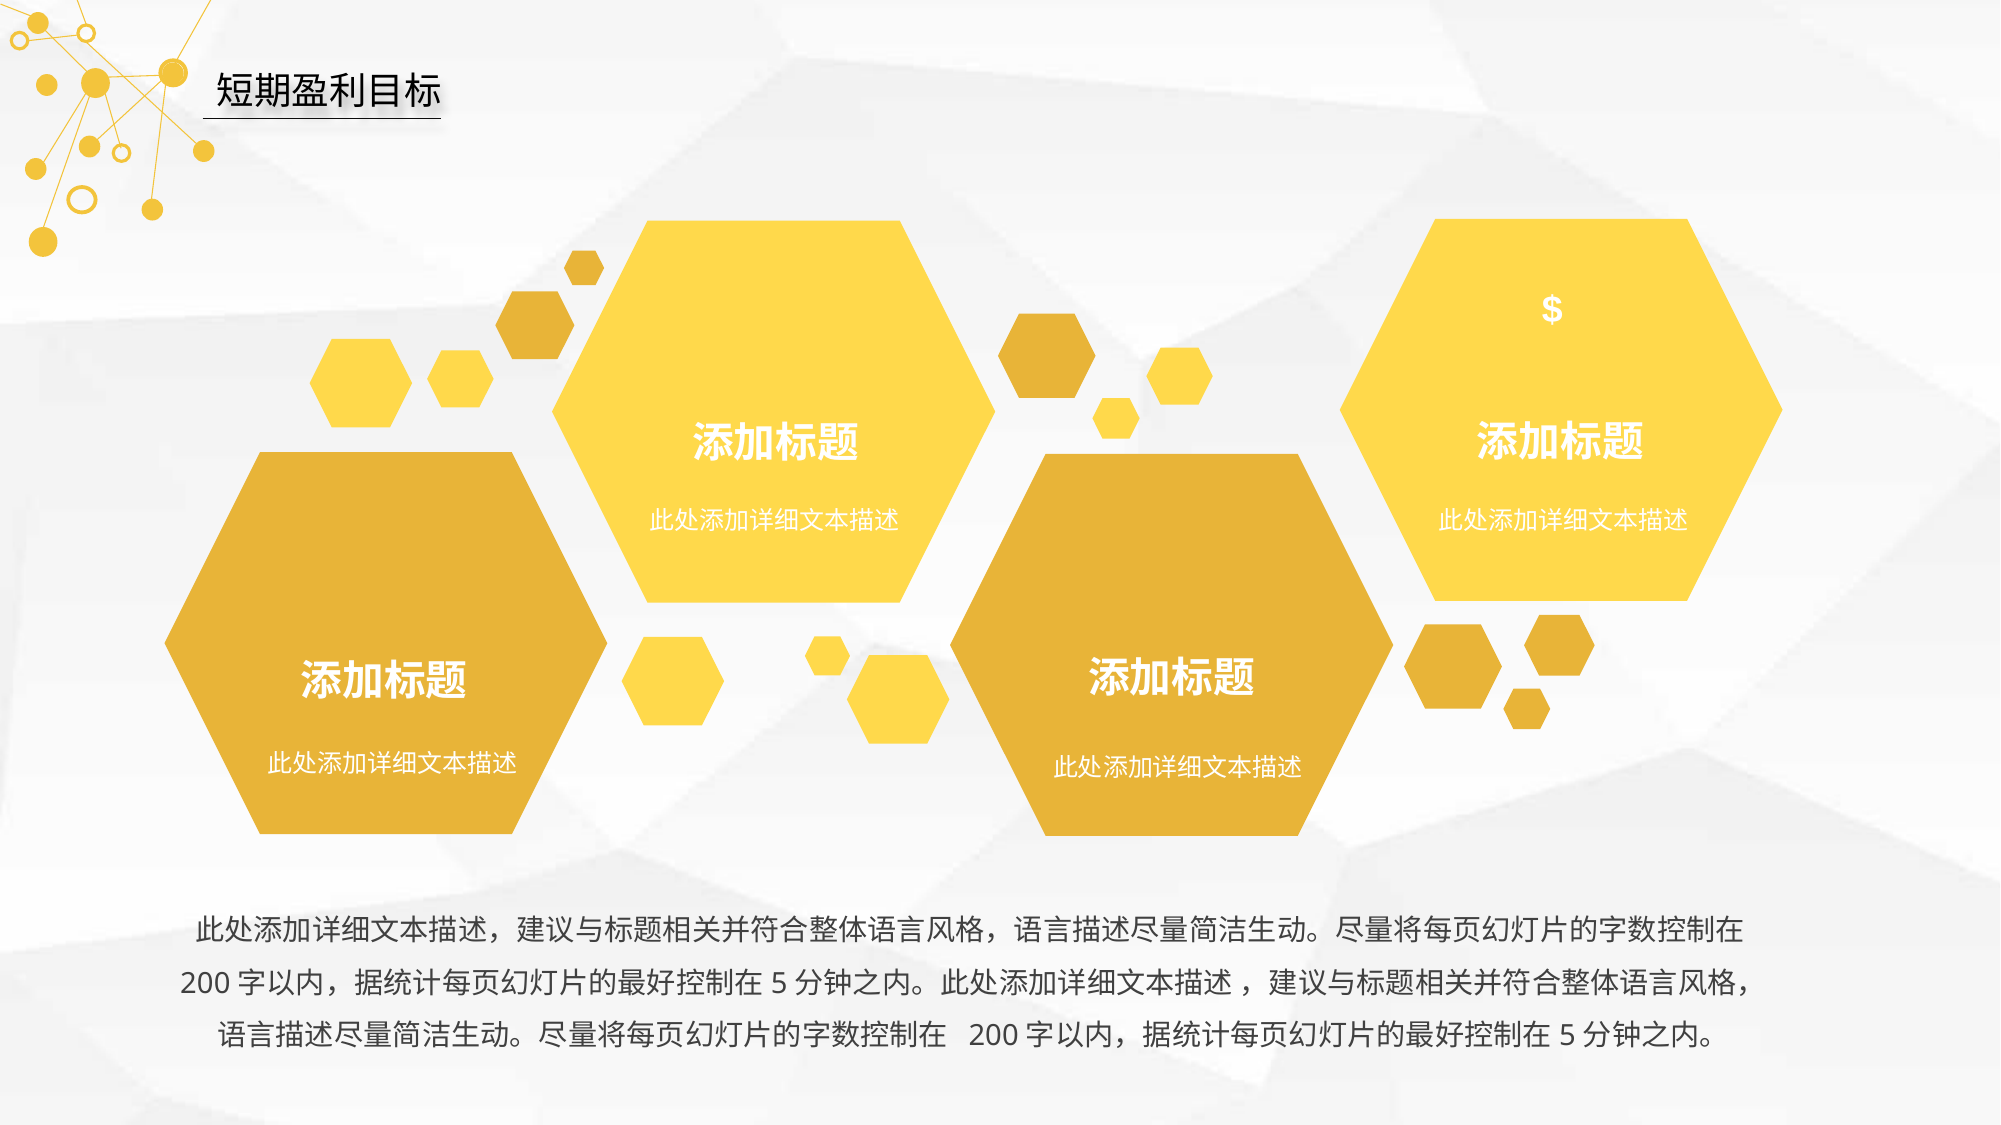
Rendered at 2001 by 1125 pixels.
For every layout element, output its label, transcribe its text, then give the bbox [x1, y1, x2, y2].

text_box [1091, 396, 1141, 440]
text_box [494, 290, 551, 361]
text_box [803, 635, 852, 677]
text_box [845, 654, 950, 745]
text_box [1402, 623, 1504, 710]
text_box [0, 0, 216, 256]
text_box [308, 337, 414, 429]
text_box [620, 635, 726, 727]
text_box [1339, 218, 1783, 601]
text_box [1145, 346, 1214, 406]
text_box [950, 453, 1394, 836]
text_box [1522, 613, 1596, 677]
text_box [1502, 687, 1552, 731]
text_box 此处添加详细文本描述，建议与标题相关并符合整体语言风格，语言描述尽量简洁生动。尽量将每页幻灯片的字数控制在 200字以内，据统计每页幻灯片的最好控制在5分钟之内。此处添加详细文本描述 ，建议与标题相关并符合整体语言风格，语言描述尽量简洁生动。尽量将每页幻灯片的字数控制在 200字以内，据统计每页幻灯片的最好控制在5分钟之内。 [177, 894, 1770, 1058]
text_box [425, 349, 495, 409]
text_box [996, 312, 1097, 399]
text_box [164, 452, 608, 835]
picture [0, 0, 2001, 1125]
text_box 短期盈利目标 [216, 59, 457, 120]
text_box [551, 220, 996, 603]
